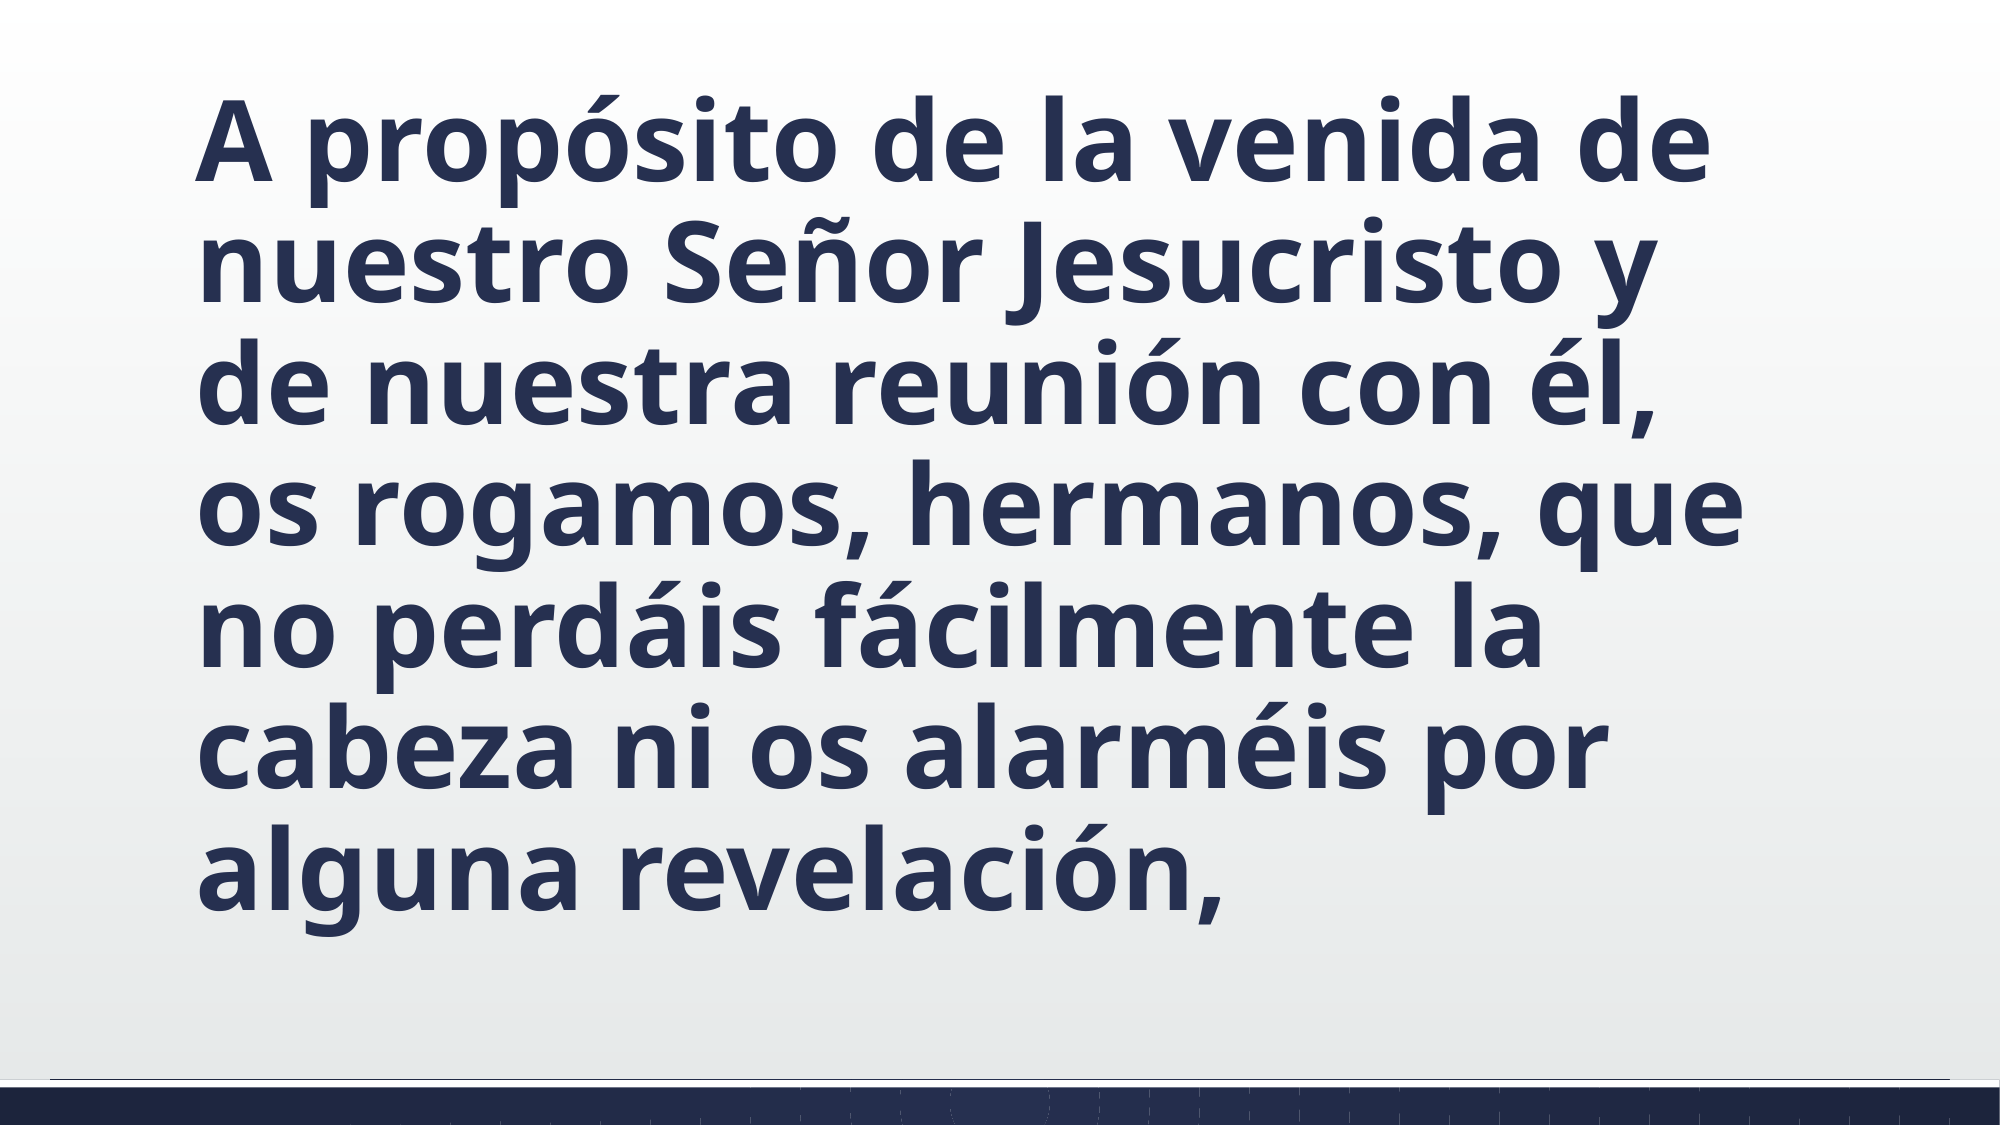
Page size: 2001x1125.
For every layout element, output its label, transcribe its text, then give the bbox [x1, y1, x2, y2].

list A propósito de la venida de nuestro Señor Jesucristo y de nuestra reunión con él, os rogamos, hermanos, que no perdáis fácilmente la cabeza ni os alarméis por alguna revelación, [173, 76, 1816, 990]
